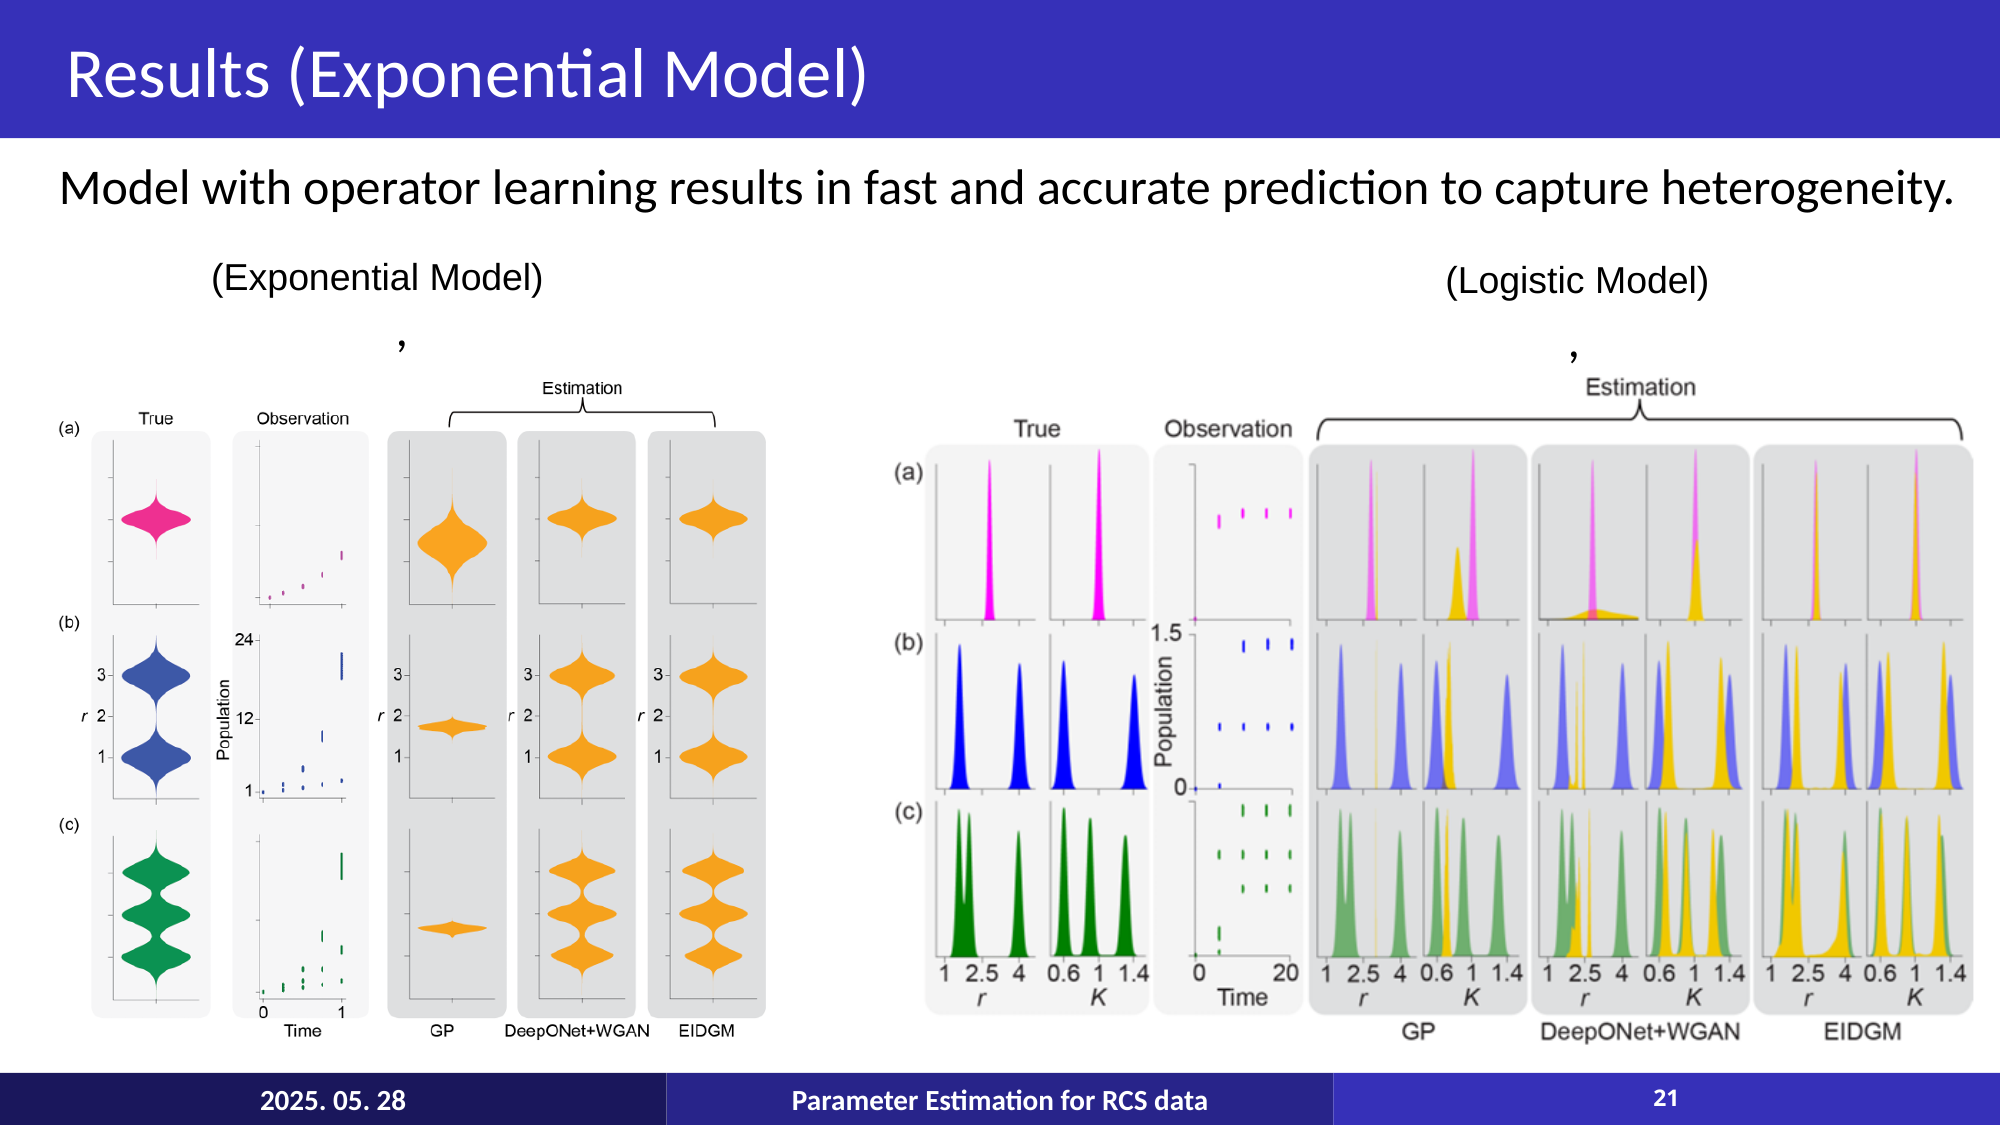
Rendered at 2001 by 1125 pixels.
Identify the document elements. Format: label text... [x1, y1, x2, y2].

text_box (Exponential Model) [196, 245, 569, 306]
title Results (Exponential Model) [51, 28, 1949, 122]
picture [877, 349, 1985, 1062]
text_box (Logistic Model) [1430, 249, 1748, 309]
text_box Model with operator learning results in fast and accurate prediction to capture heterogeneity. [44, 146, 2000, 222]
picture [41, 352, 775, 1048]
